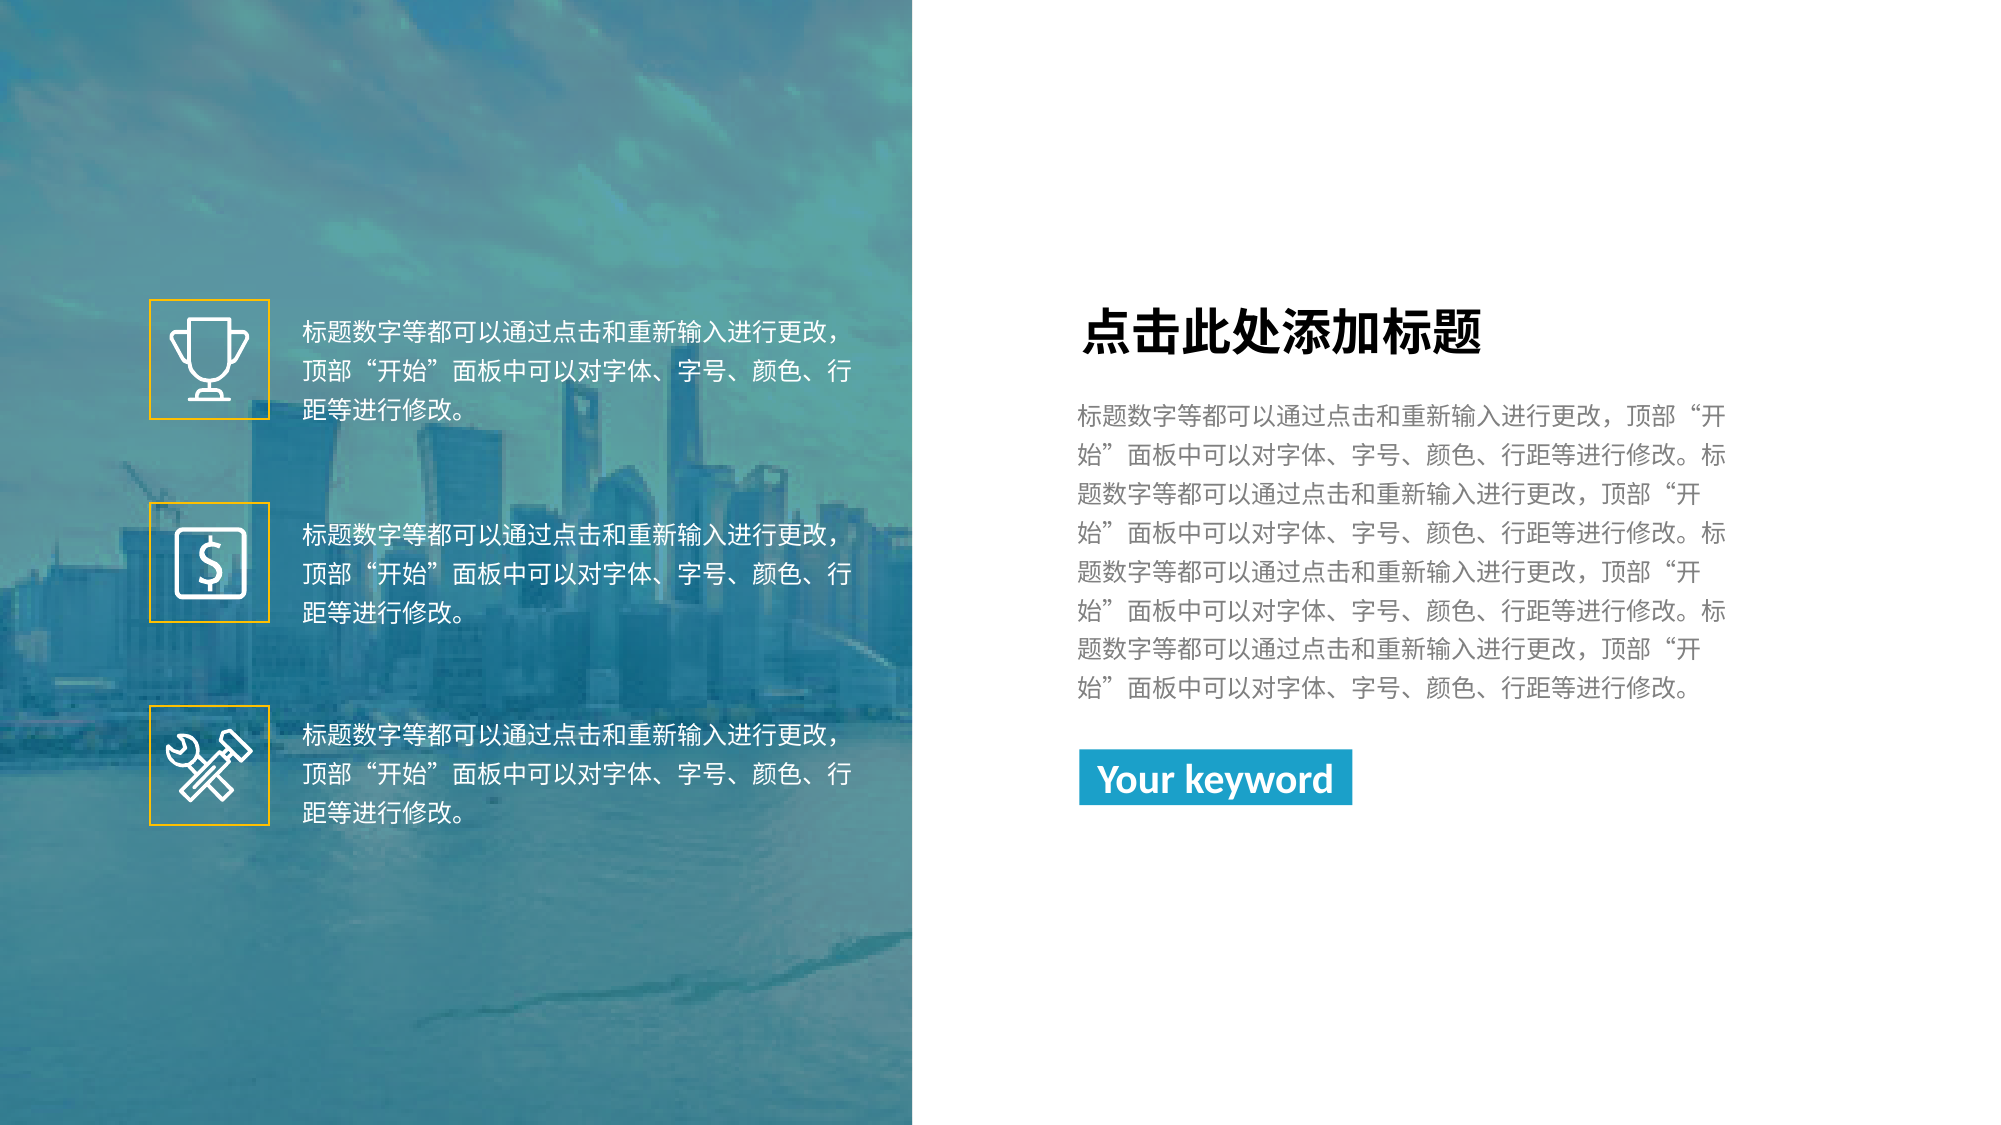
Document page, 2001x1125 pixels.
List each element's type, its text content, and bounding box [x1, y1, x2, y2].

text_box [174, 527, 247, 600]
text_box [165, 728, 253, 803]
text_box 标题数字等都可以通过点击和重新输入进行更改，顶部“开始”面板中可以对字体、字号、颜色、行距等进行修改。标题数字等都可以通过点击和重新输入进行更改，顶部“开始”面板中可以对字体、字号、颜色、行距等进行修改。标题数字等都可以通过点击和重新输入进行更改，顶部“开始”面板中可以对字体、字号、颜色、行距等进行修改。标题数字等都可以通过点击和重新输入进行更改，顶部“开始”面板中可以对字体、字号、颜色、行距等进行修改。 [1062, 384, 1759, 711]
text_box 点击此处添加标题 [1067, 293, 1547, 368]
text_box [0, 0, 913, 1125]
text_box Your keyword [1078, 748, 1353, 806]
